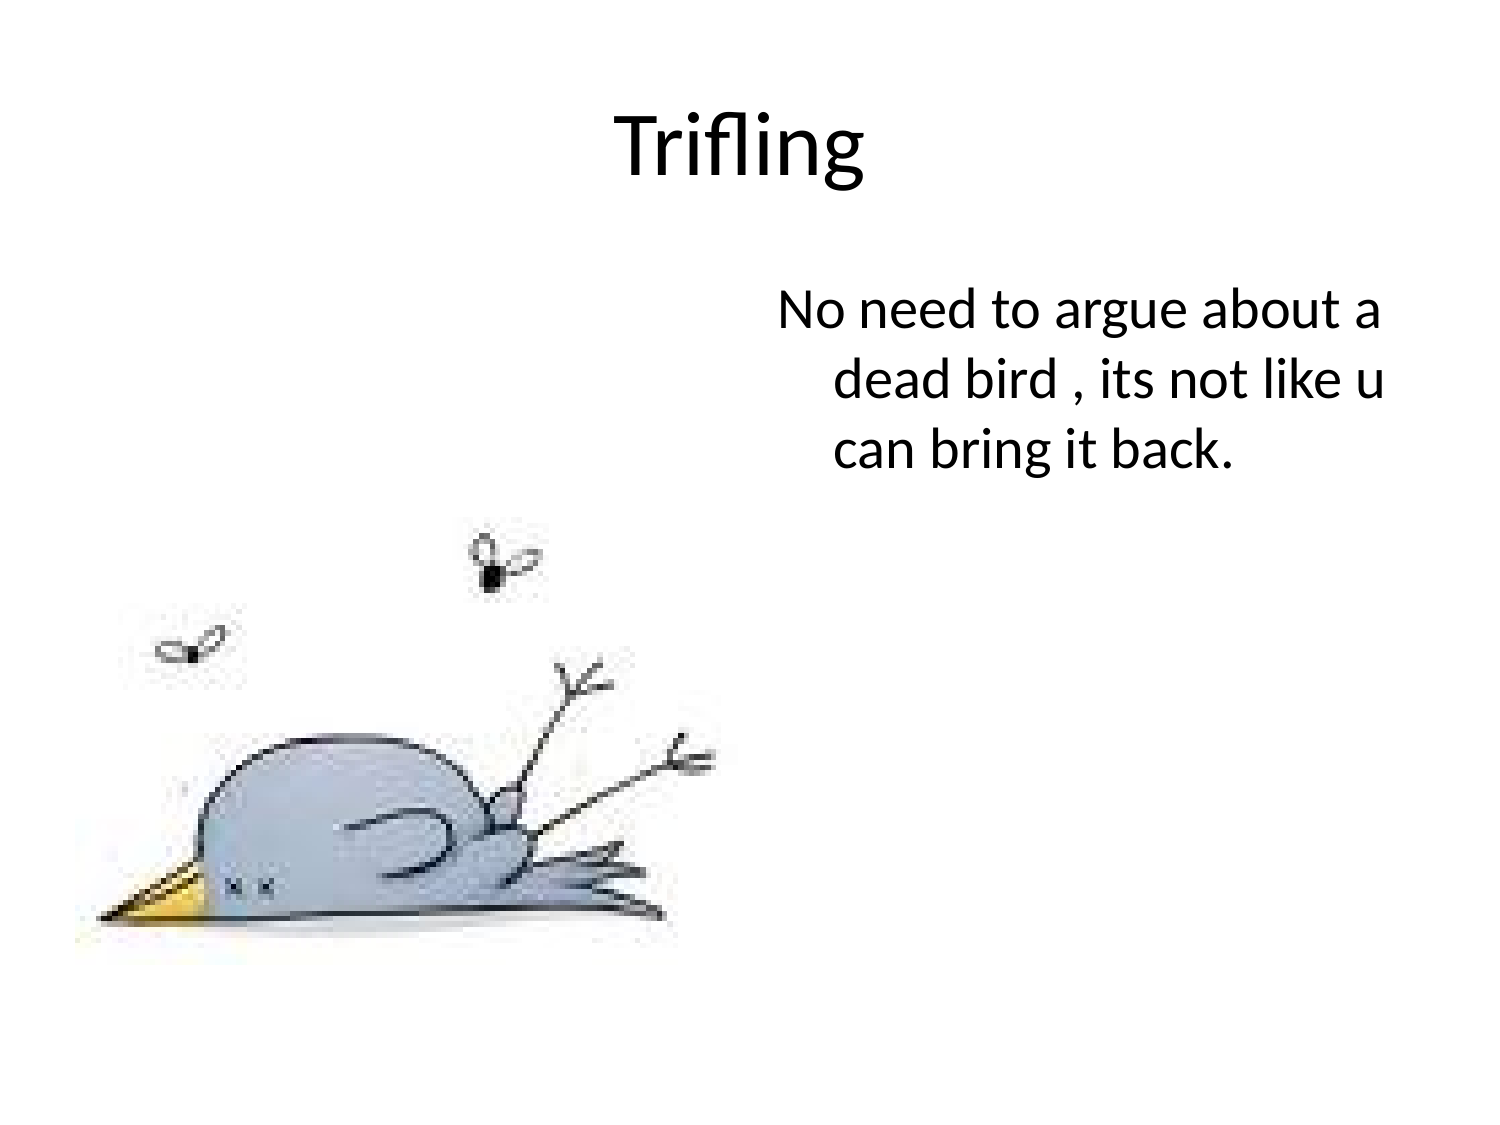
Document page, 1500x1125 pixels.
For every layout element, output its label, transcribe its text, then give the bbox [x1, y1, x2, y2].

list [74, 262, 738, 1006]
title Trifling [75, 45, 1425, 233]
list No need to argue about a dead bird , its not like u can bring it back. [762, 262, 1425, 1005]
